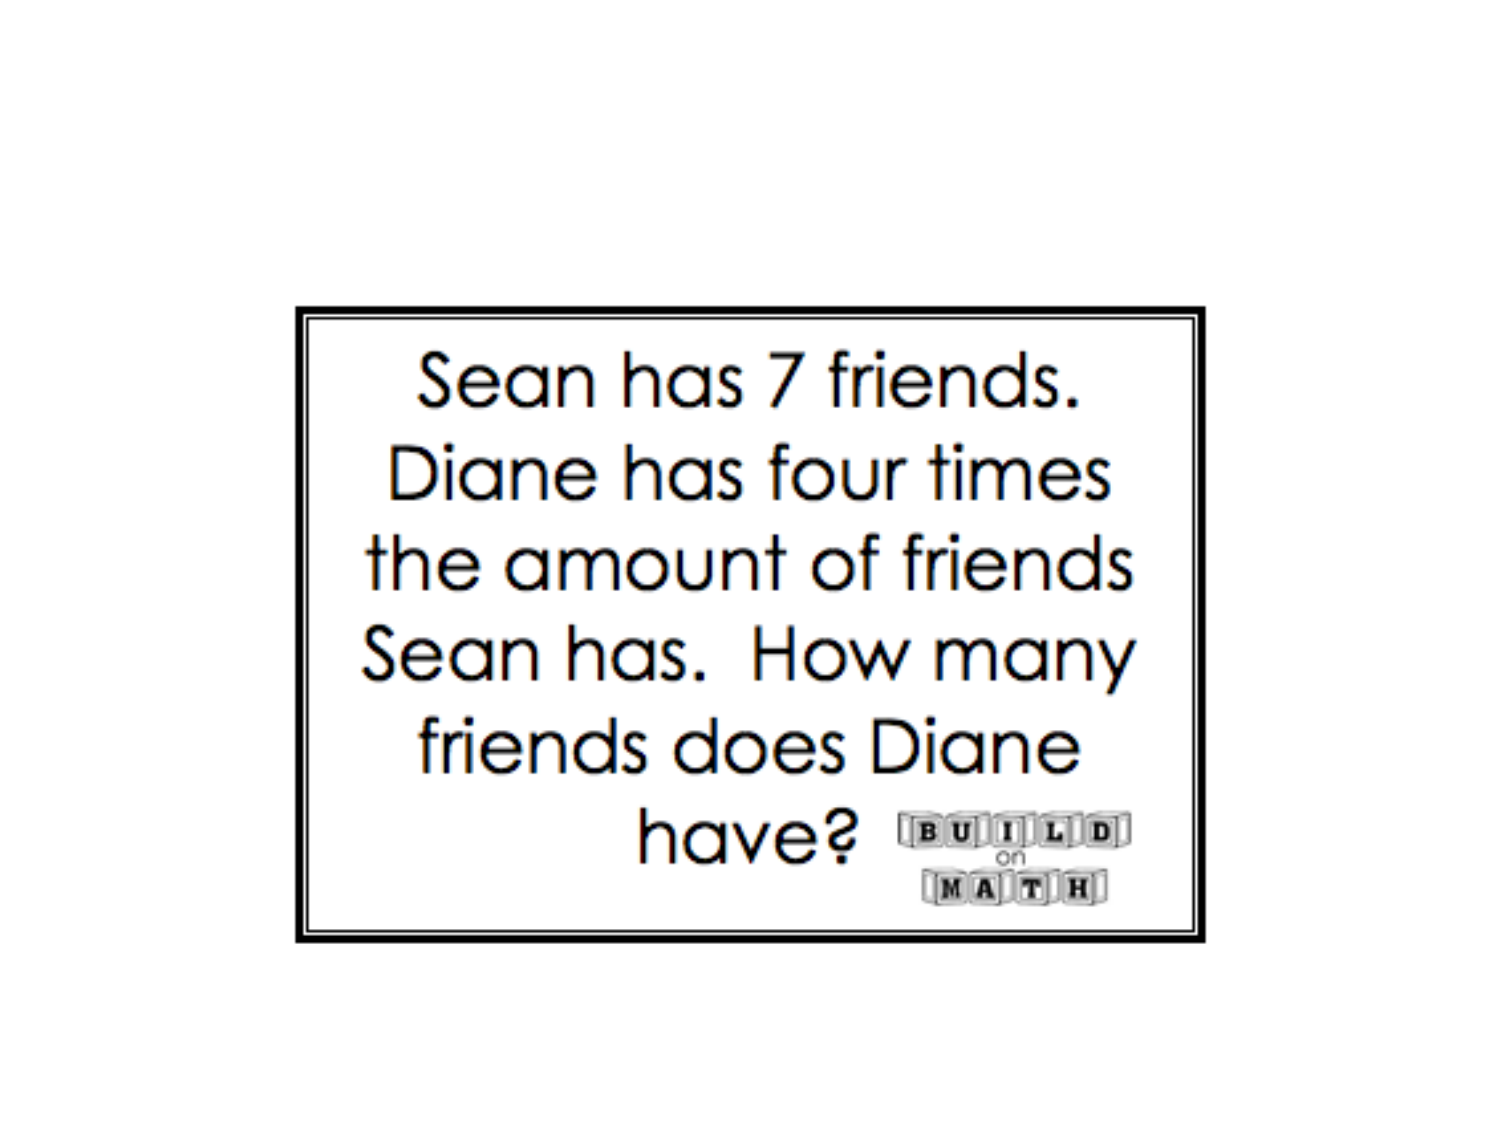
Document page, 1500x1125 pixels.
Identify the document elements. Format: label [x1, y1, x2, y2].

list [74, 262, 1426, 1006]
